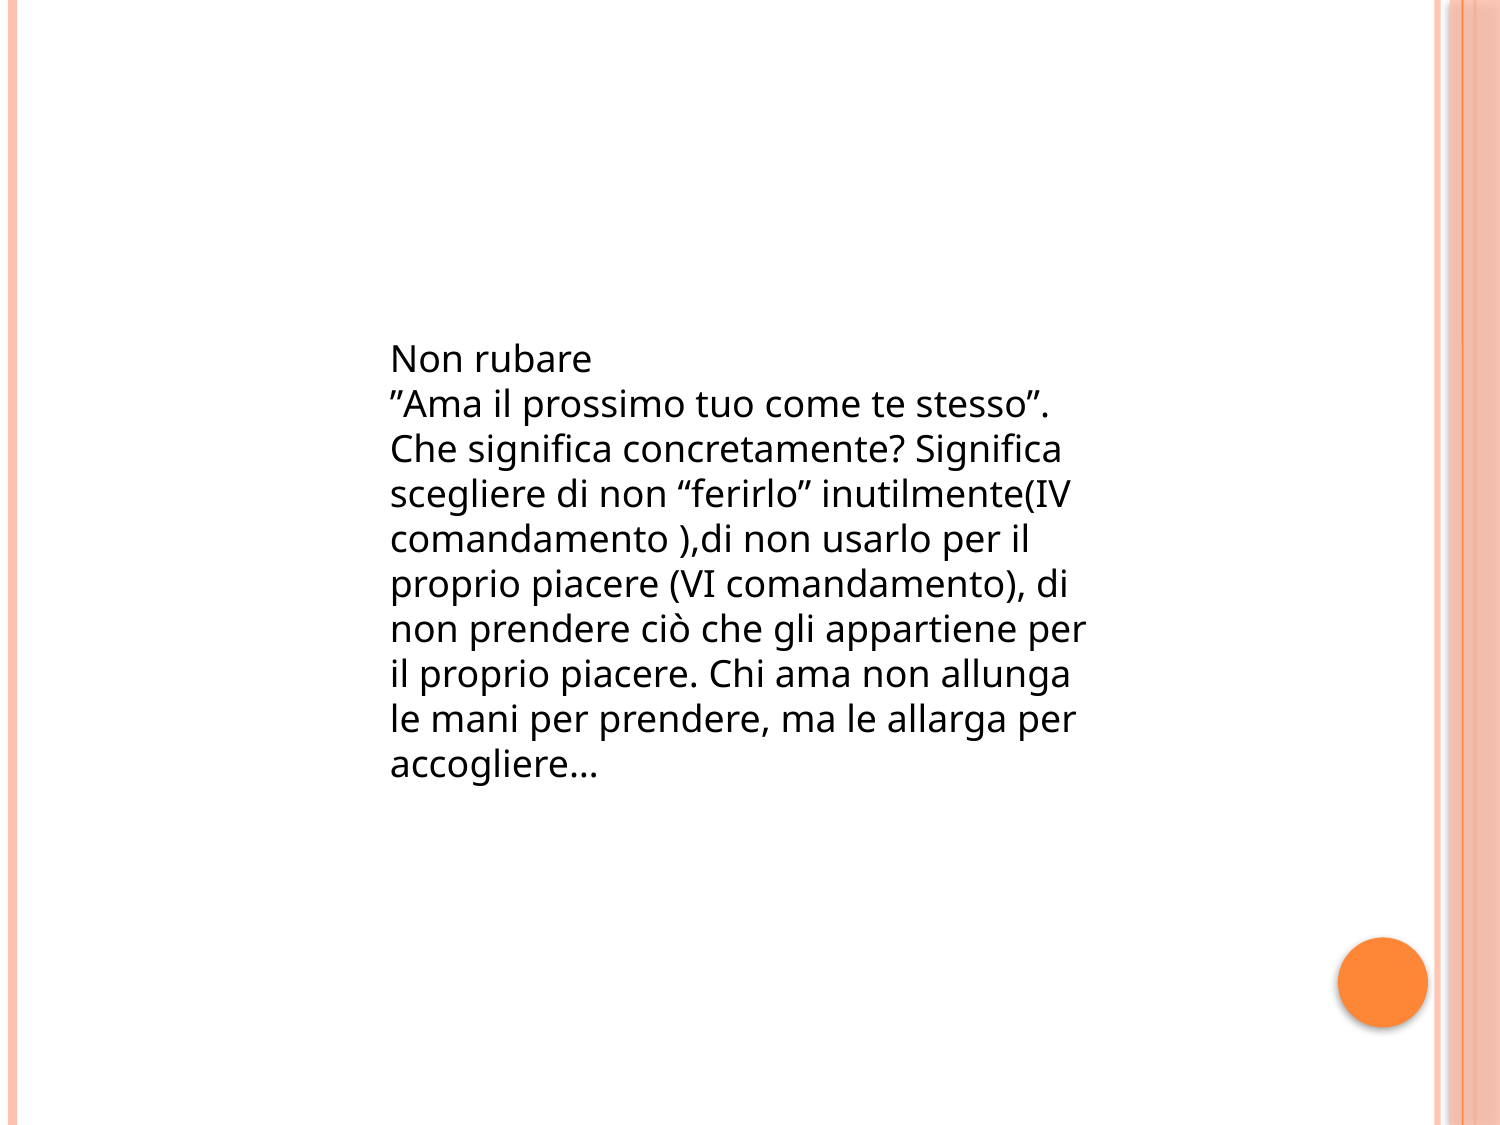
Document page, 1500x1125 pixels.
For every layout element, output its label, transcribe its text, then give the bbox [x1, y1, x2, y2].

text_box Non rubare ”Ama il prossimo tuo come te stesso”. Che significa concretamente? Significa scegliere di non “ferirlo” inutilmente(IV comandamento ),di non usarlo per il proprio piacere (VI comandamento), di non prendere ciò che gli appartiene per il proprio piacere. Chi ama non allunga le mani per prendere, ma le allarga per accogliere… [374, 327, 1125, 793]
